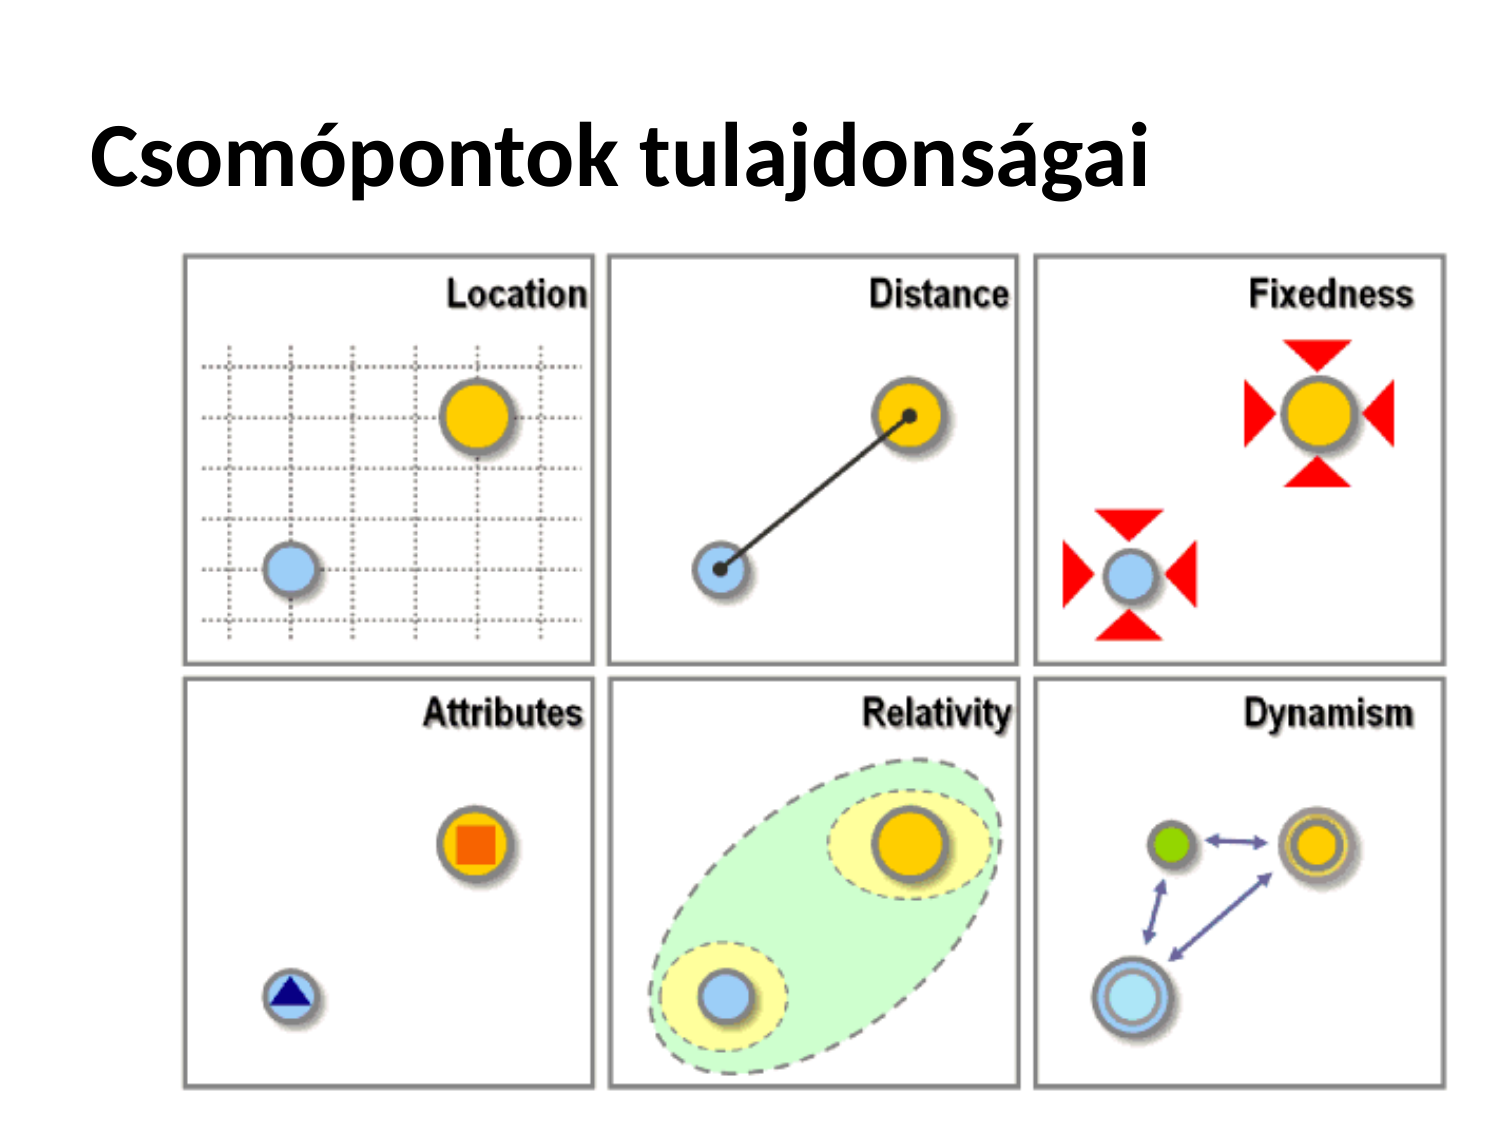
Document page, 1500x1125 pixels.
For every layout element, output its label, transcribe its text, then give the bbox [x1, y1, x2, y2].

picture [169, 243, 1460, 1096]
list Csomópontok tulajdonságai [75, 87, 1425, 1005]
